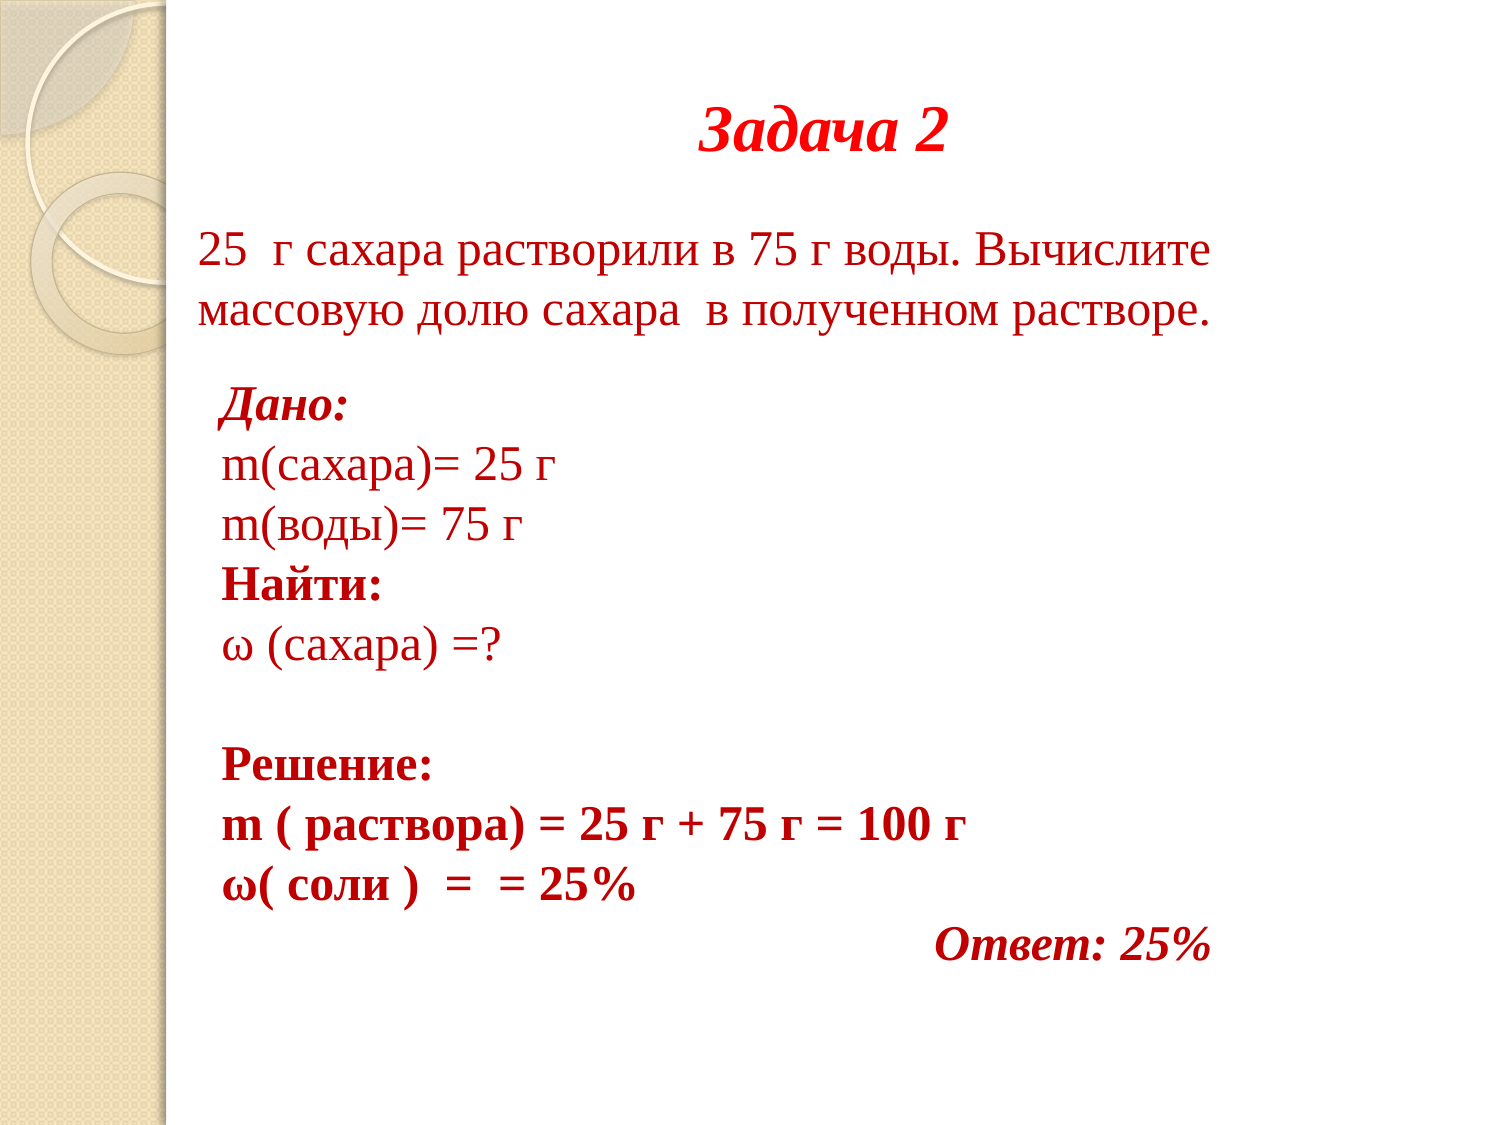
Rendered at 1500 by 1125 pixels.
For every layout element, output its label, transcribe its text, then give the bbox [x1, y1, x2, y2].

title Задача 2 [218, 30, 1449, 219]
text_box 25 г сахара растворили в 75 г воды. Вычислите массовую долю сахара в полученном растворе. [182, 208, 1424, 343]
